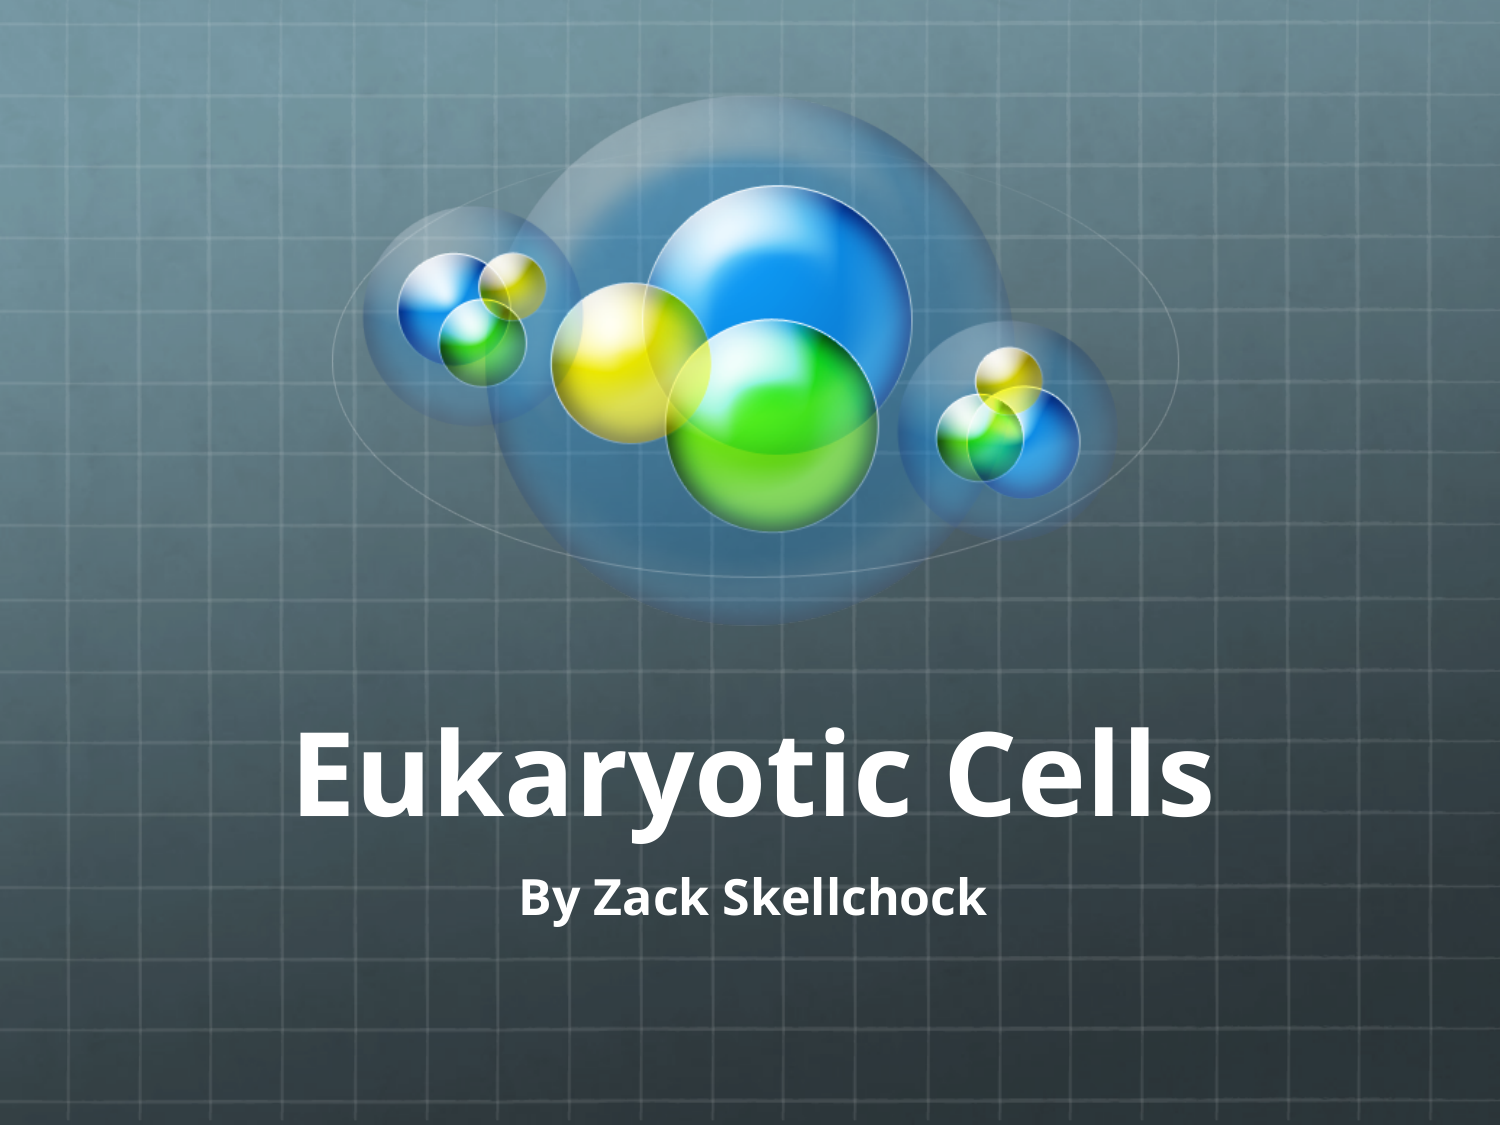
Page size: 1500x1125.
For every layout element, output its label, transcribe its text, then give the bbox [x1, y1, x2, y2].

title Eukaryotic Cells [134, 681, 1372, 848]
picture [0, 0, 1500, 1125]
subtitle By Zack Skellchock [134, 858, 1372, 1028]
